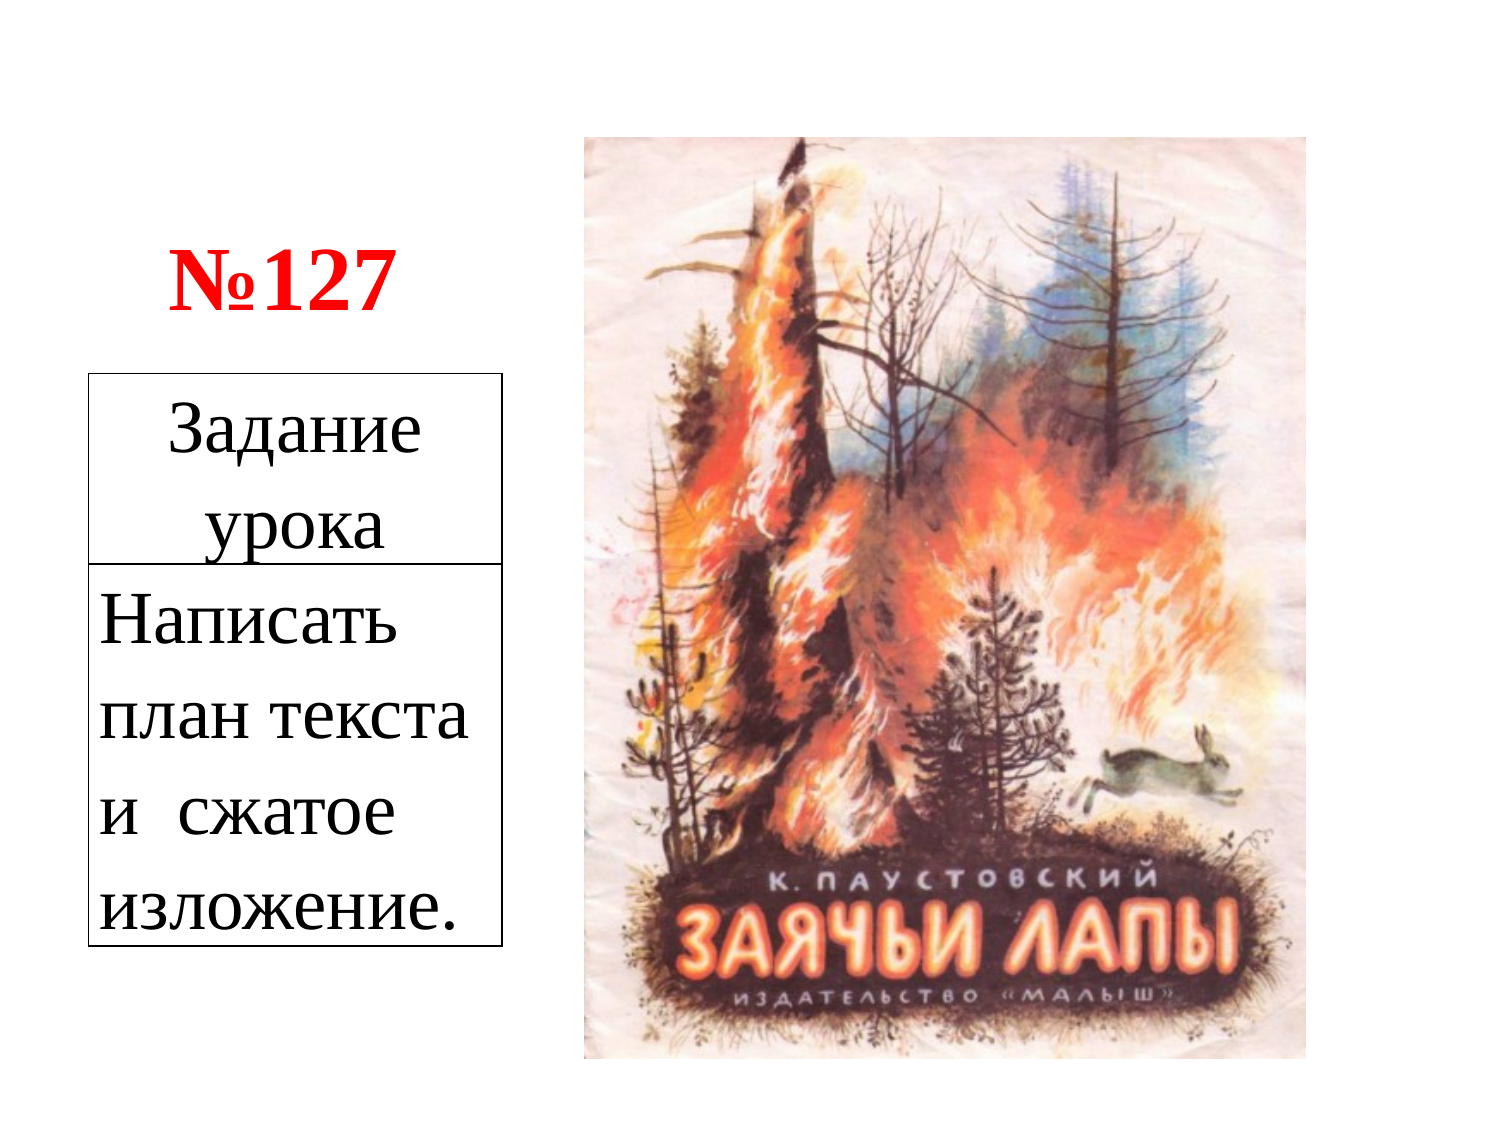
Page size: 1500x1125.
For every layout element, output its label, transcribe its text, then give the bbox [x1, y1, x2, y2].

picture [584, 136, 1306, 1059]
table_cell Написать план текста и сжатое изложение. [89, 565, 501, 945]
table_header Задание урока [89, 374, 501, 563]
title №127 [64, 208, 502, 450]
